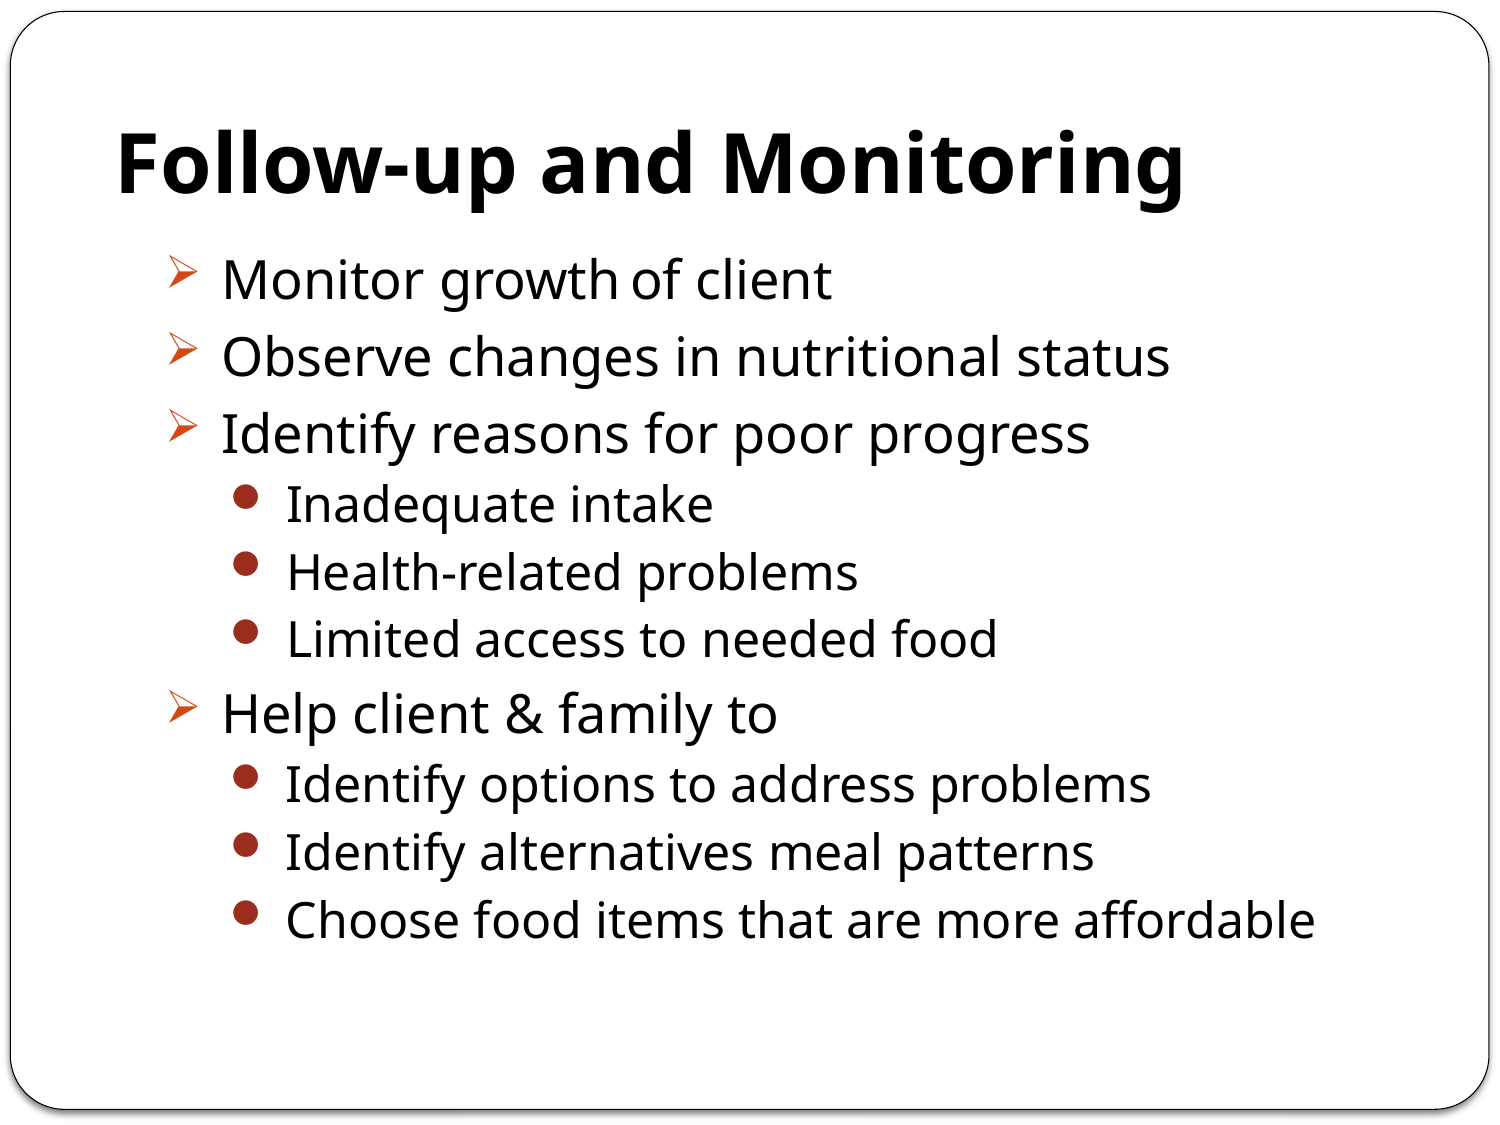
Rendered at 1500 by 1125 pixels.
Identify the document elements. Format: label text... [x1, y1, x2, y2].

title Follow-up and Monitoring [99, 44, 1426, 226]
list Monitor growth of client Observe changes in nutritional status Identify reasons for poor progress Inadequate intake Health-related problems Limited access to needed food Help client & family to Identify options to address problems Identify alternatives meal patterns Choose food items that are more affordable [149, 237, 1426, 988]
